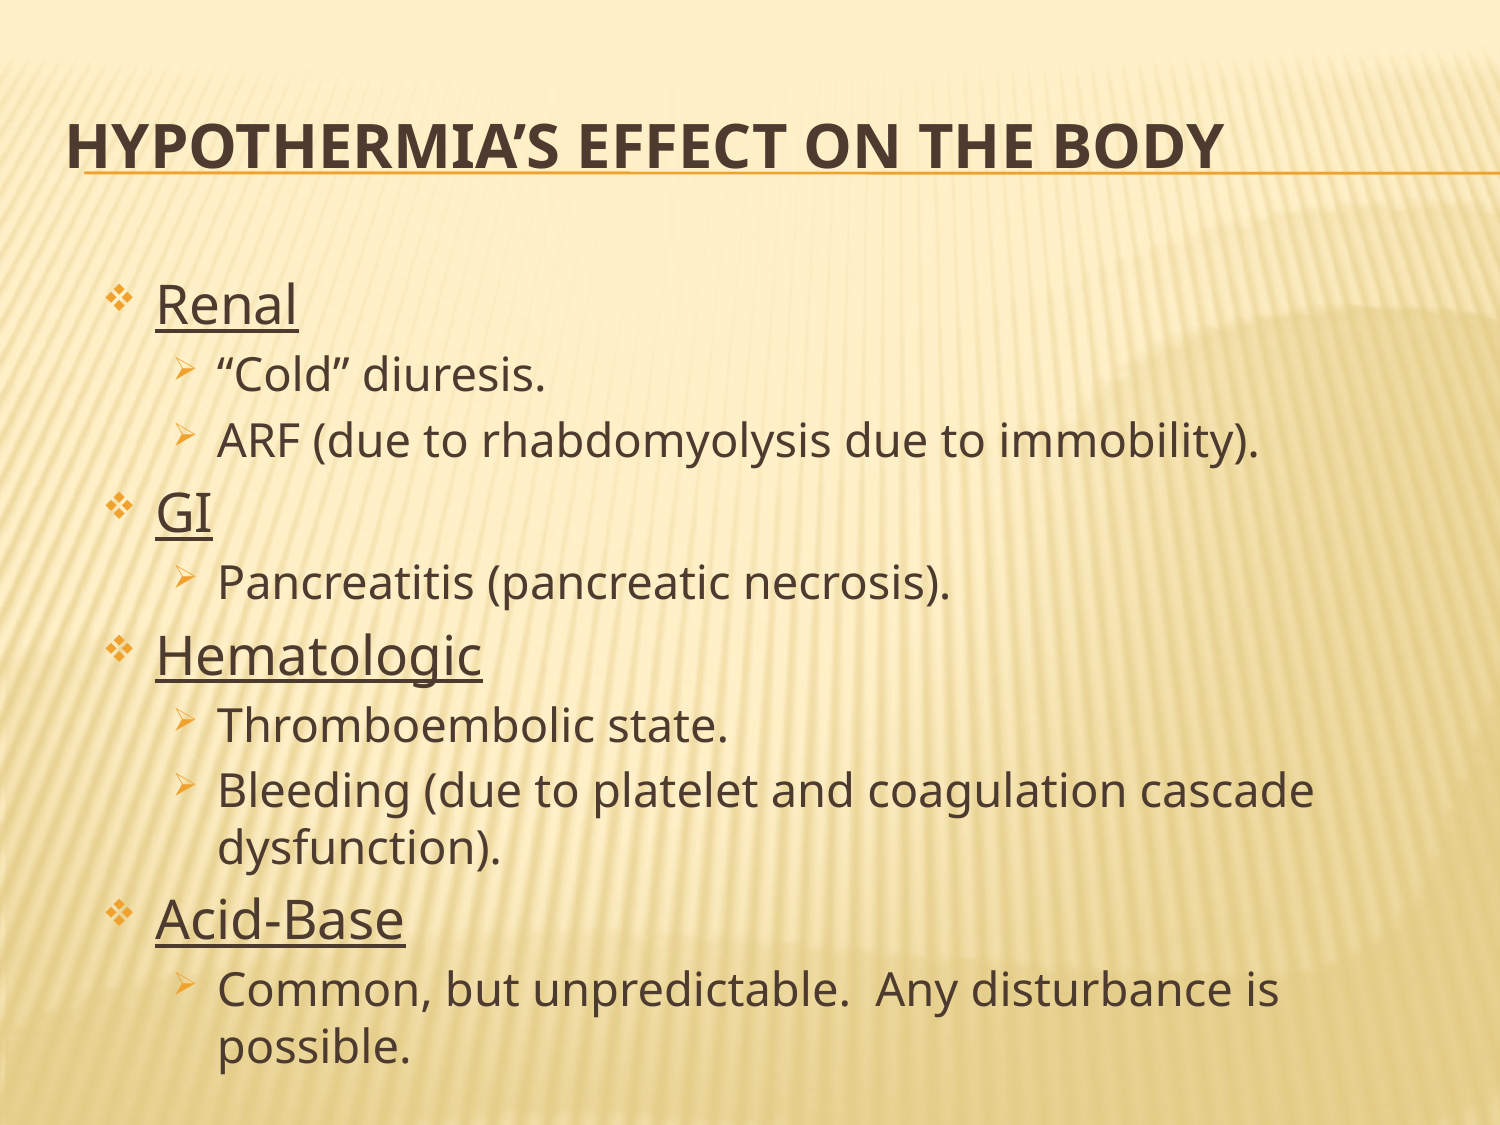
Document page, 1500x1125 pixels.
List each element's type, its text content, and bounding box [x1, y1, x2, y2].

title Hypothermia’s Effect on the Body [50, 75, 1475, 213]
list Renal “Cold” diuresis. ARF (due to rhabdomyolysis due to immobility). GI Pancreatitis (pancreatic necrosis). Hematologic Thromboembolic state. Bleeding (due to platelet and coagulation cascade dysfunction). Acid-Base Common, but unpredictable. Any disturbance is possible. [87, 262, 1425, 1088]
